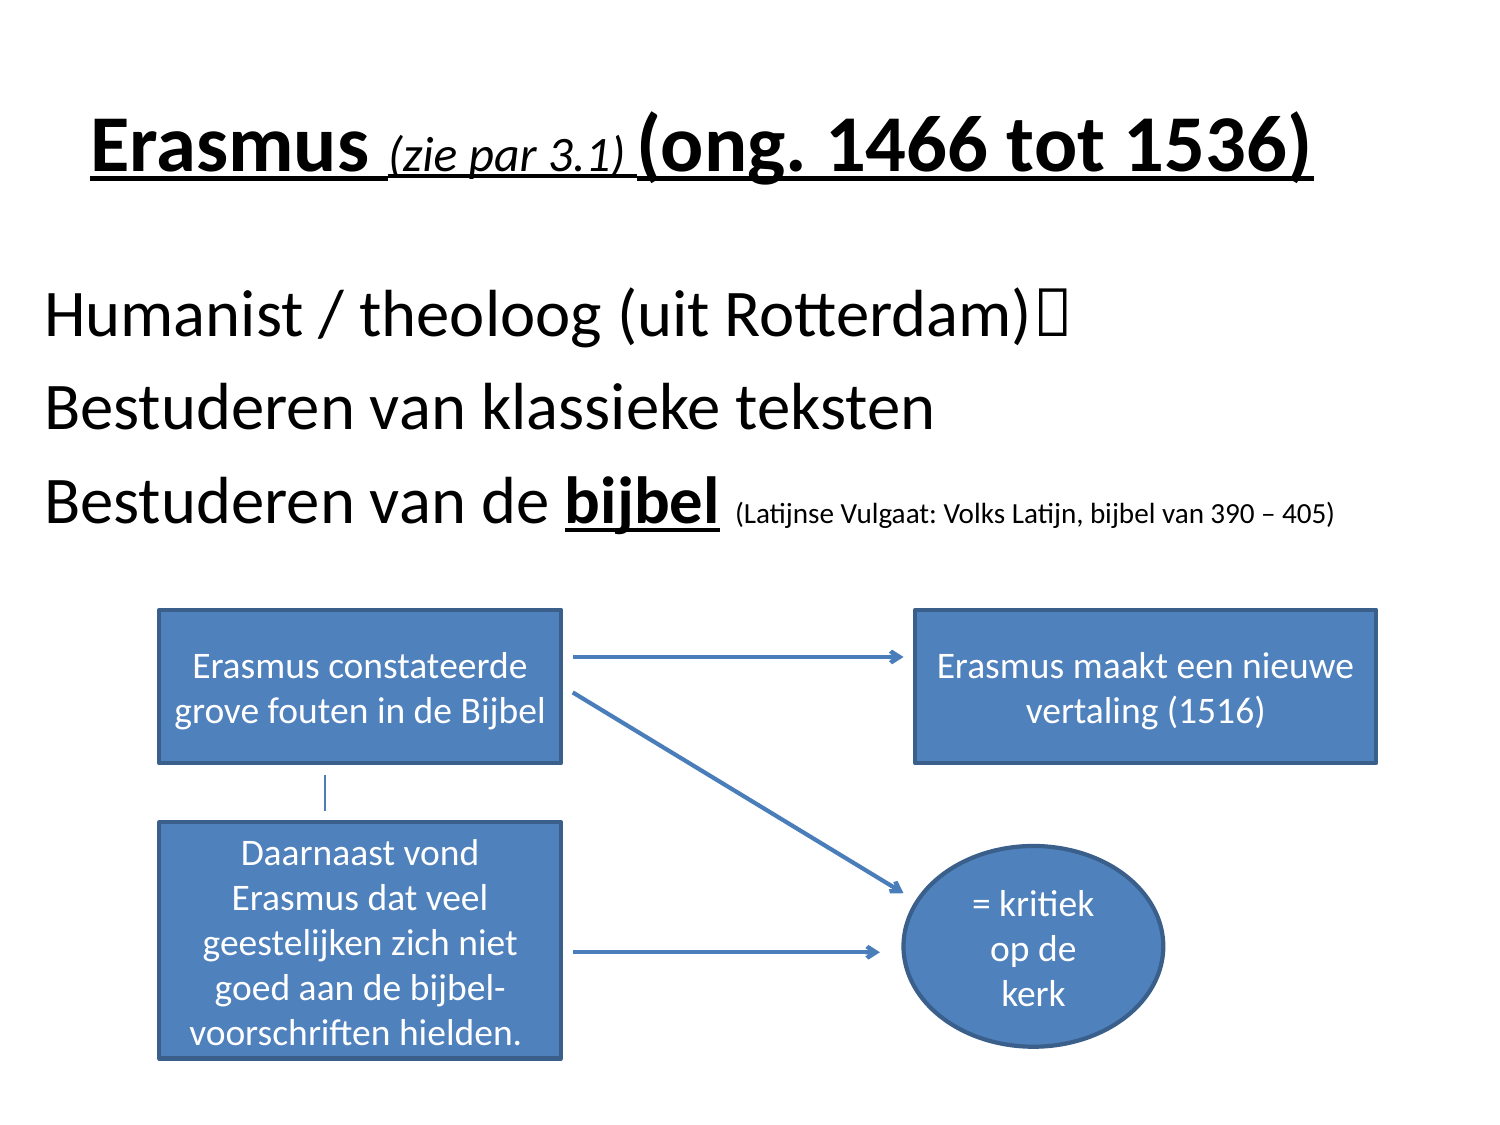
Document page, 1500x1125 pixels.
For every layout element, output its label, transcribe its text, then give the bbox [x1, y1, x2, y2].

text_box Erasmus constateerde grove fouten in de Bijbel [157, 608, 563, 765]
text_box Daarnaast vond Erasmus dat veel geestelijken zich niet goed aan de bijbel- voorschriften hielden. [157, 820, 563, 1061]
text_box = kritiek op de kerk [901, 843, 1166, 1049]
text_box Erasmus maakt een nieuwe vertaling (1516) [913, 608, 1378, 765]
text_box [572, 692, 904, 894]
list Humanist / theoloog (uit Rotterdam) Bestuderen van klassieke teksten Bestuderen van de bijbel (Latijnse Vulgaat: Volks Latijn, bijbel van 390 – 405) [29, 262, 1425, 1005]
title Erasmus (zie par 3.1) (ong. 1466 tot 1536) [75, 45, 1425, 233]
